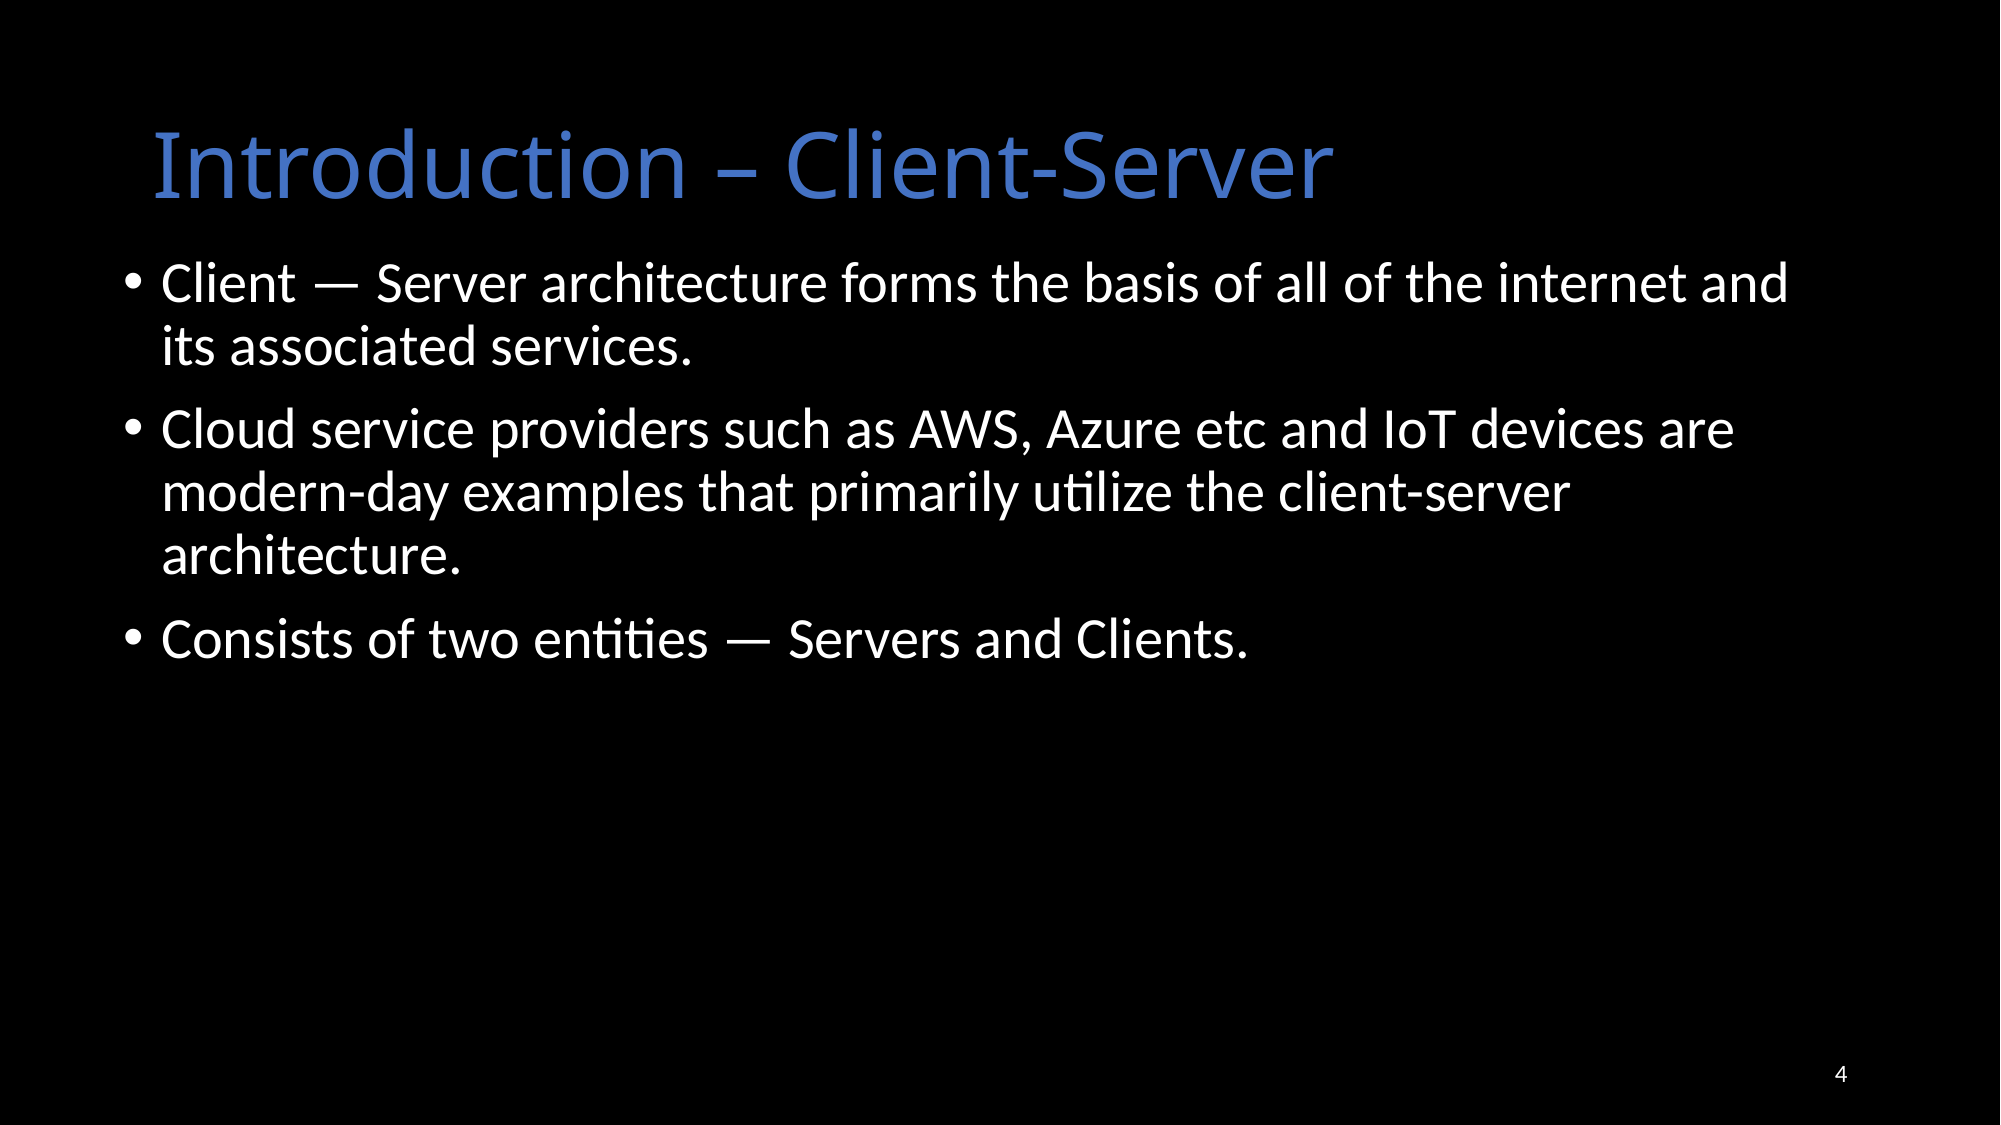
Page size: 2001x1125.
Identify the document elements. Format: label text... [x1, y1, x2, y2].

list Client — Server architecture forms the basis of all of the internet and its associated services. Cloud service providers such as AWS, Azure etc and IoT devices are modern-day examples that primarily utilize the client-server architecture. Consists of two entities — Servers and Clients. [108, 244, 1863, 1014]
slide_number 4 [1412, 1042, 1863, 1103]
title Introduction – Client-Server [137, 59, 1863, 244]
